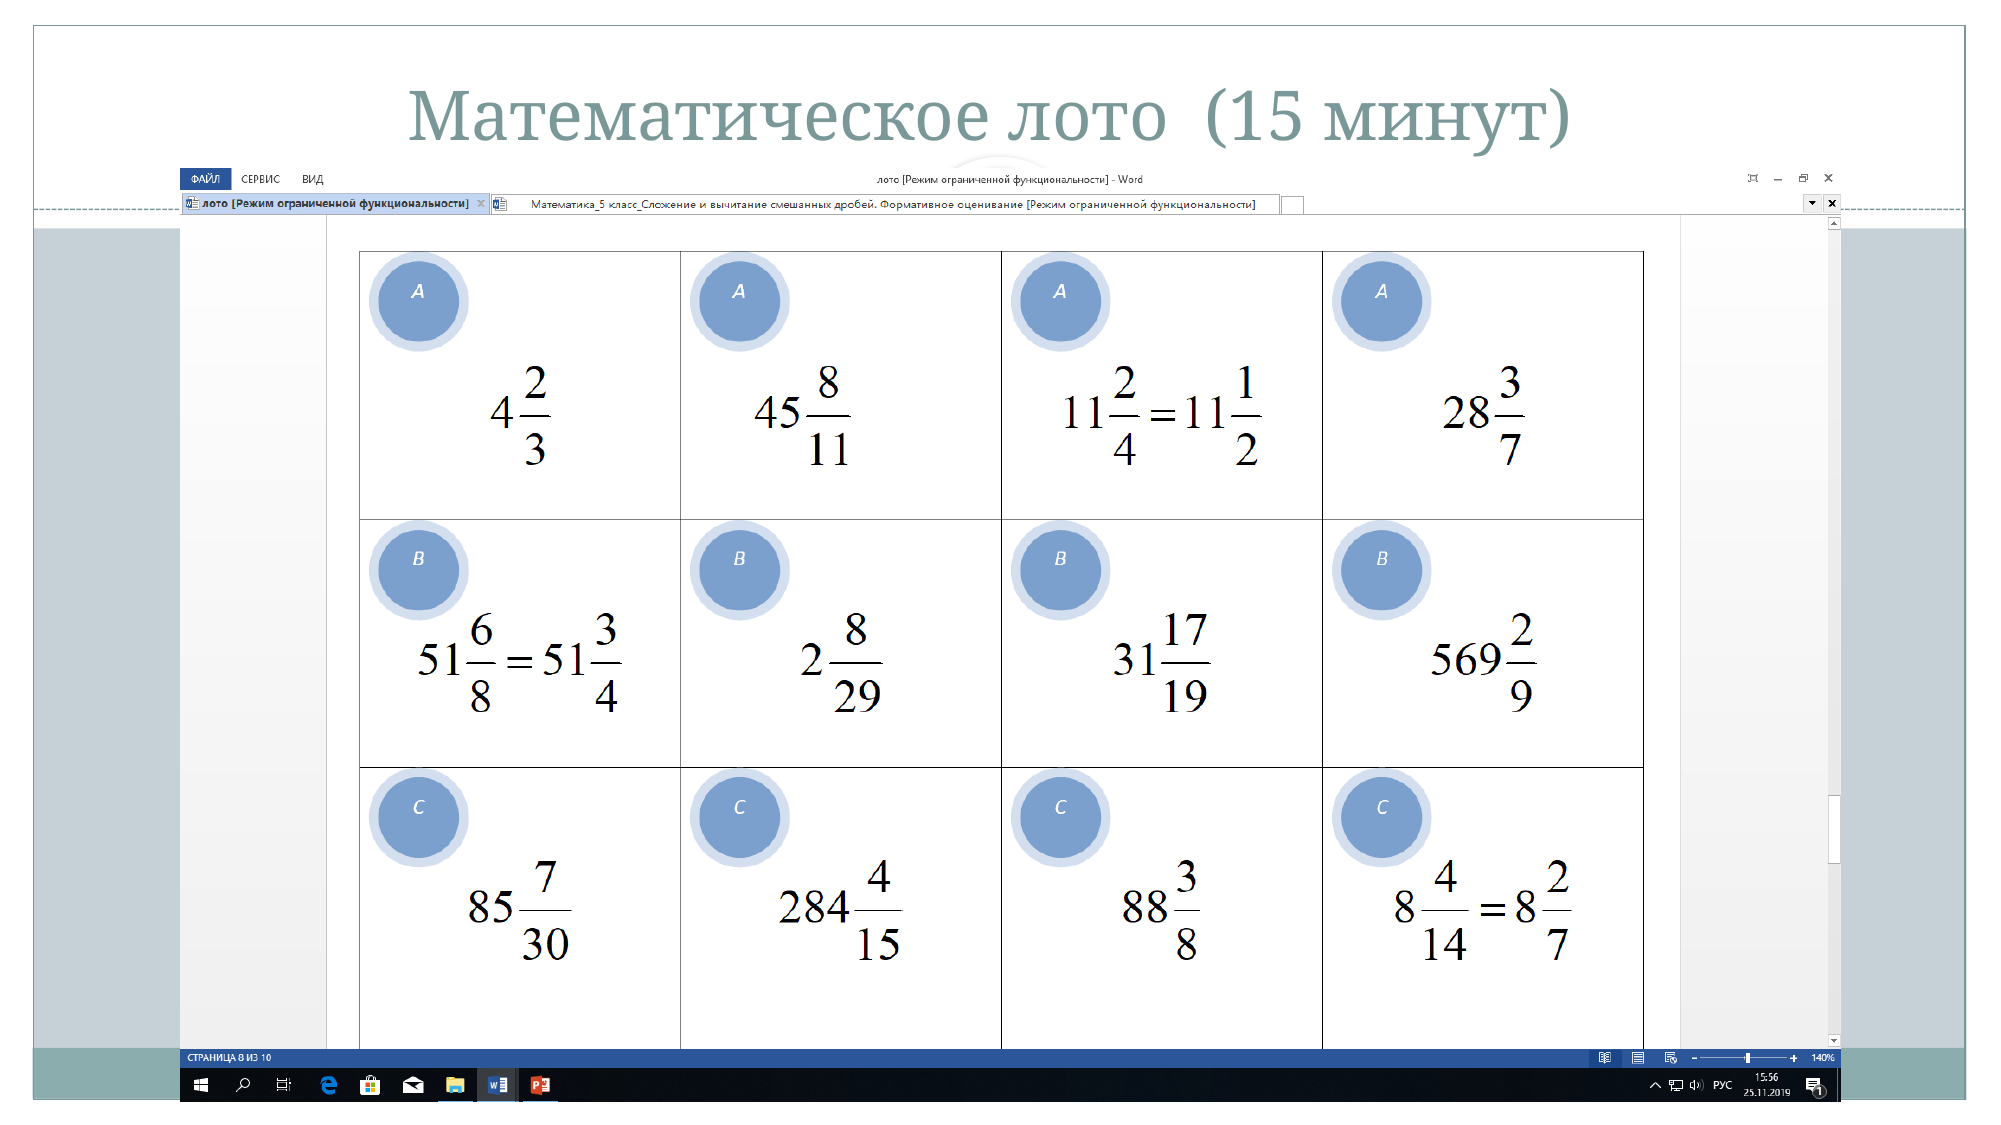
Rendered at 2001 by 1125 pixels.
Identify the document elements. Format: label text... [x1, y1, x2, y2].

picture [180, 167, 1842, 1103]
title Математическое лото (15 минут) [66, 37, 1933, 162]
